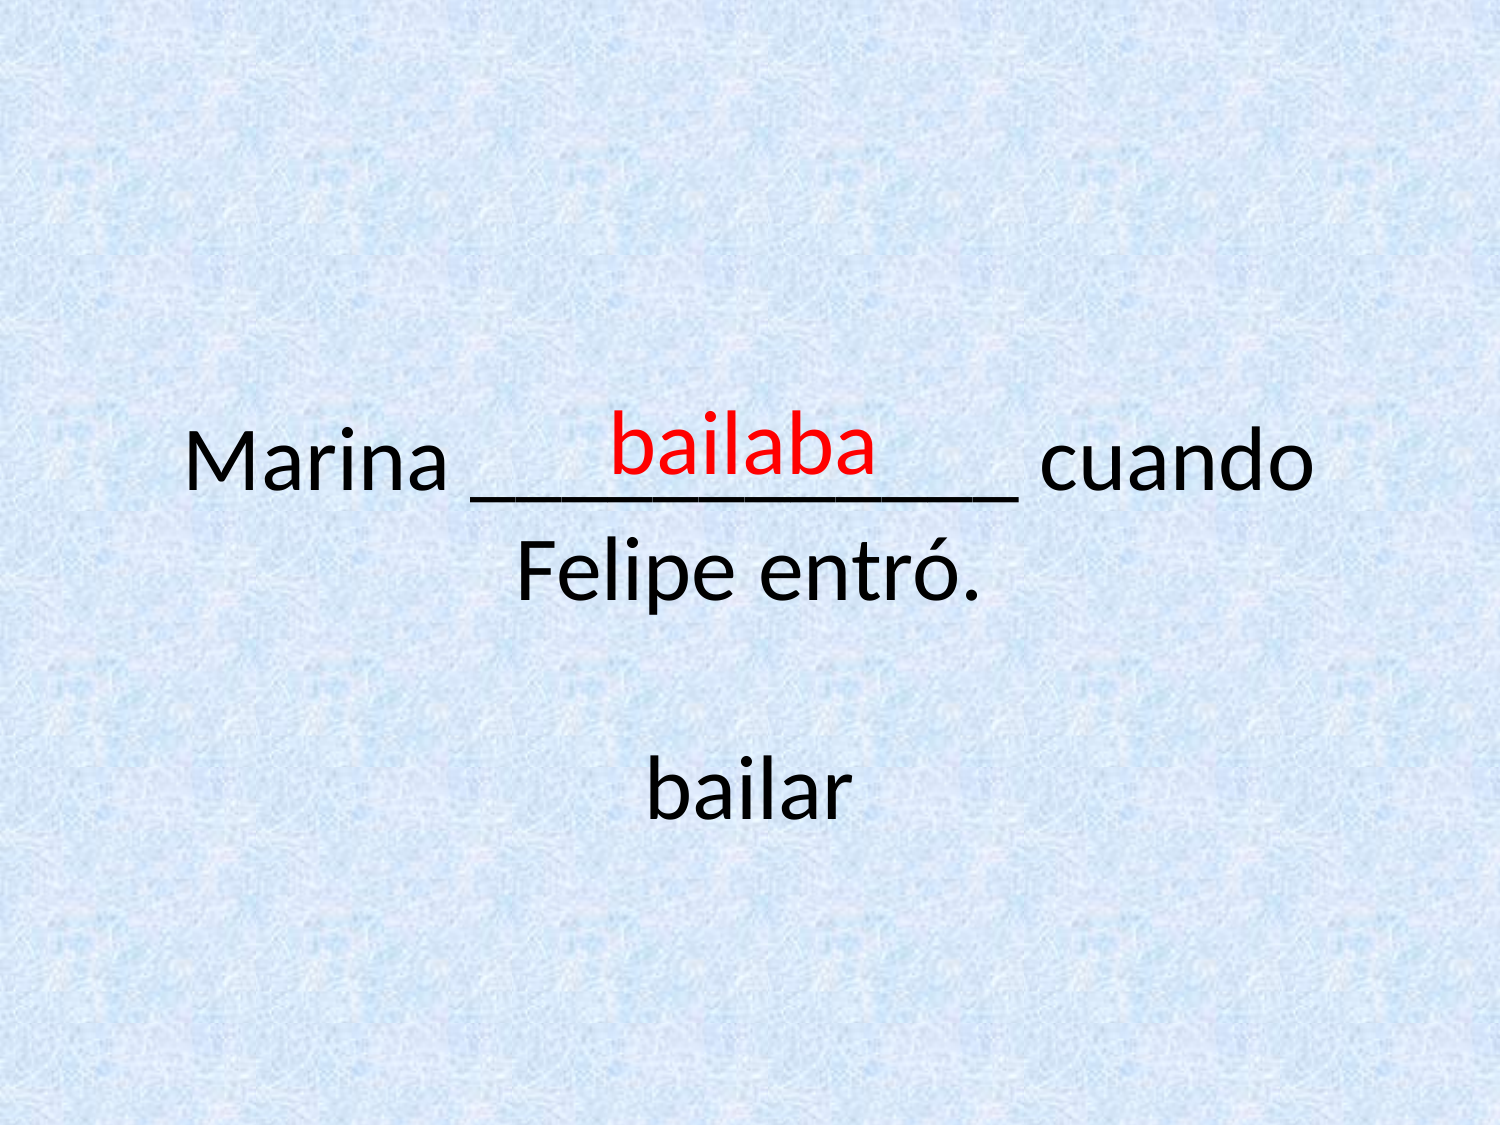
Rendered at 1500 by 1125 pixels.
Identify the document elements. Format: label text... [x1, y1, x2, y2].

picture [0, 0, 1500, 1125]
subtitle bailaba [549, 374, 938, 513]
title Marina ____________ cuando Felipe entró. bailar [112, 349, 1388, 888]
